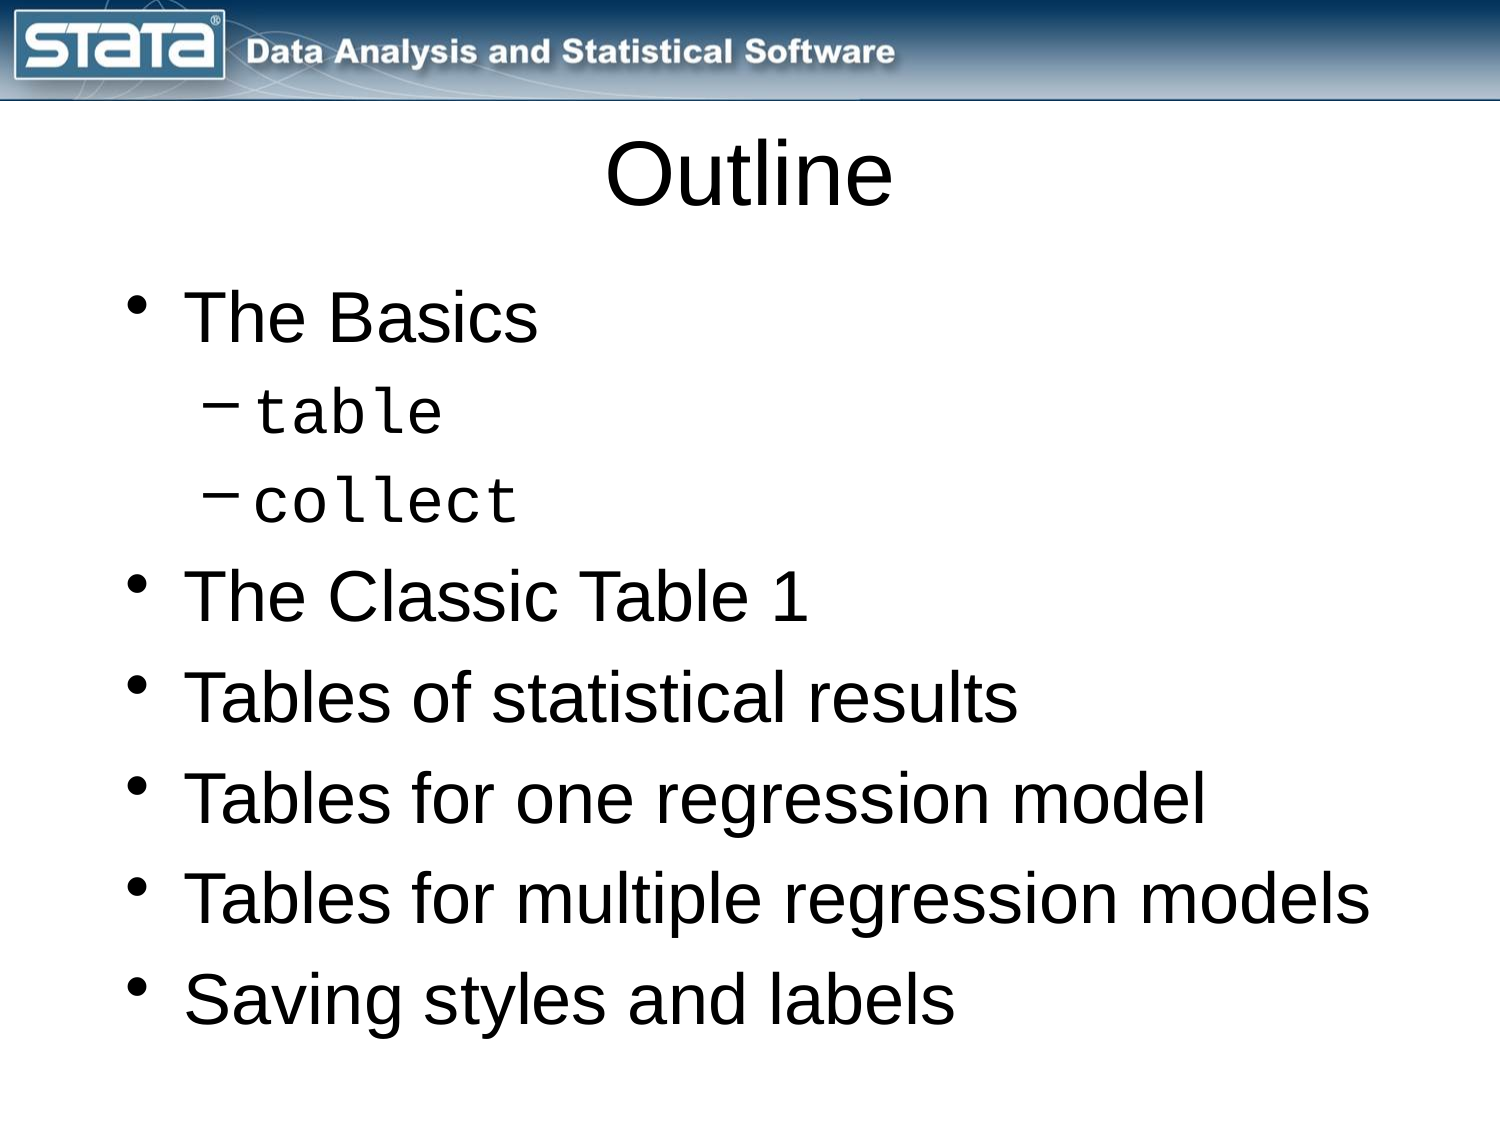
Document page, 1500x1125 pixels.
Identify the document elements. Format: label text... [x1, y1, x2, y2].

title Outline [0, 108, 1500, 238]
picture [0, 0, 1500, 102]
list The Basics table collect The Classic Table 1 Tables of statistical results Tables for one regression model Tables for multiple regression models Saving styles and labels [110, 262, 1399, 1088]
